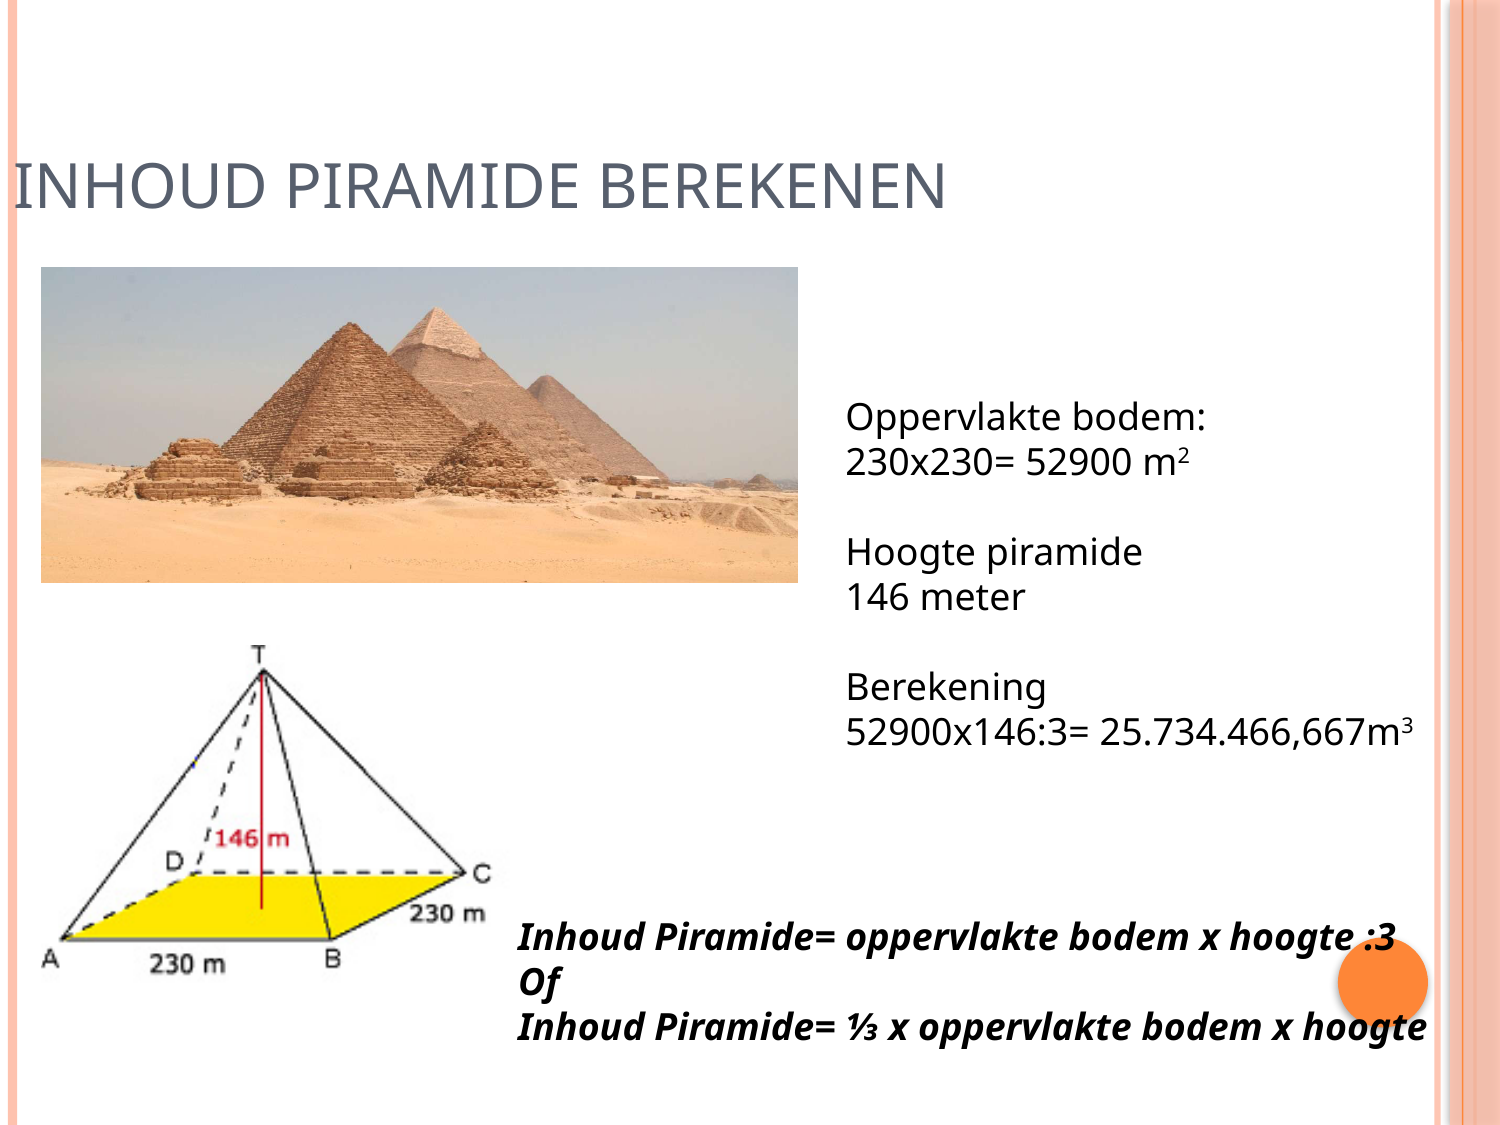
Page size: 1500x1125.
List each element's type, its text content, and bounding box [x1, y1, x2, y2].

picture [40, 644, 515, 1013]
text_box Oppervlakte bodem: 230x230= 52900 m2 Hoogte piramide 146 meter Berekening 52900x146:3= 25.734.466,667m3 [830, 385, 1429, 760]
text_box Inhoud Piramide= oppervlakte bodem x hoogte :3 Of Inhoud Piramide= ⅓ x oppervlakte bodem x hoogte [503, 905, 1444, 1055]
picture [40, 266, 798, 583]
title Inhoud piramide berekenen [0, 78, 1462, 229]
